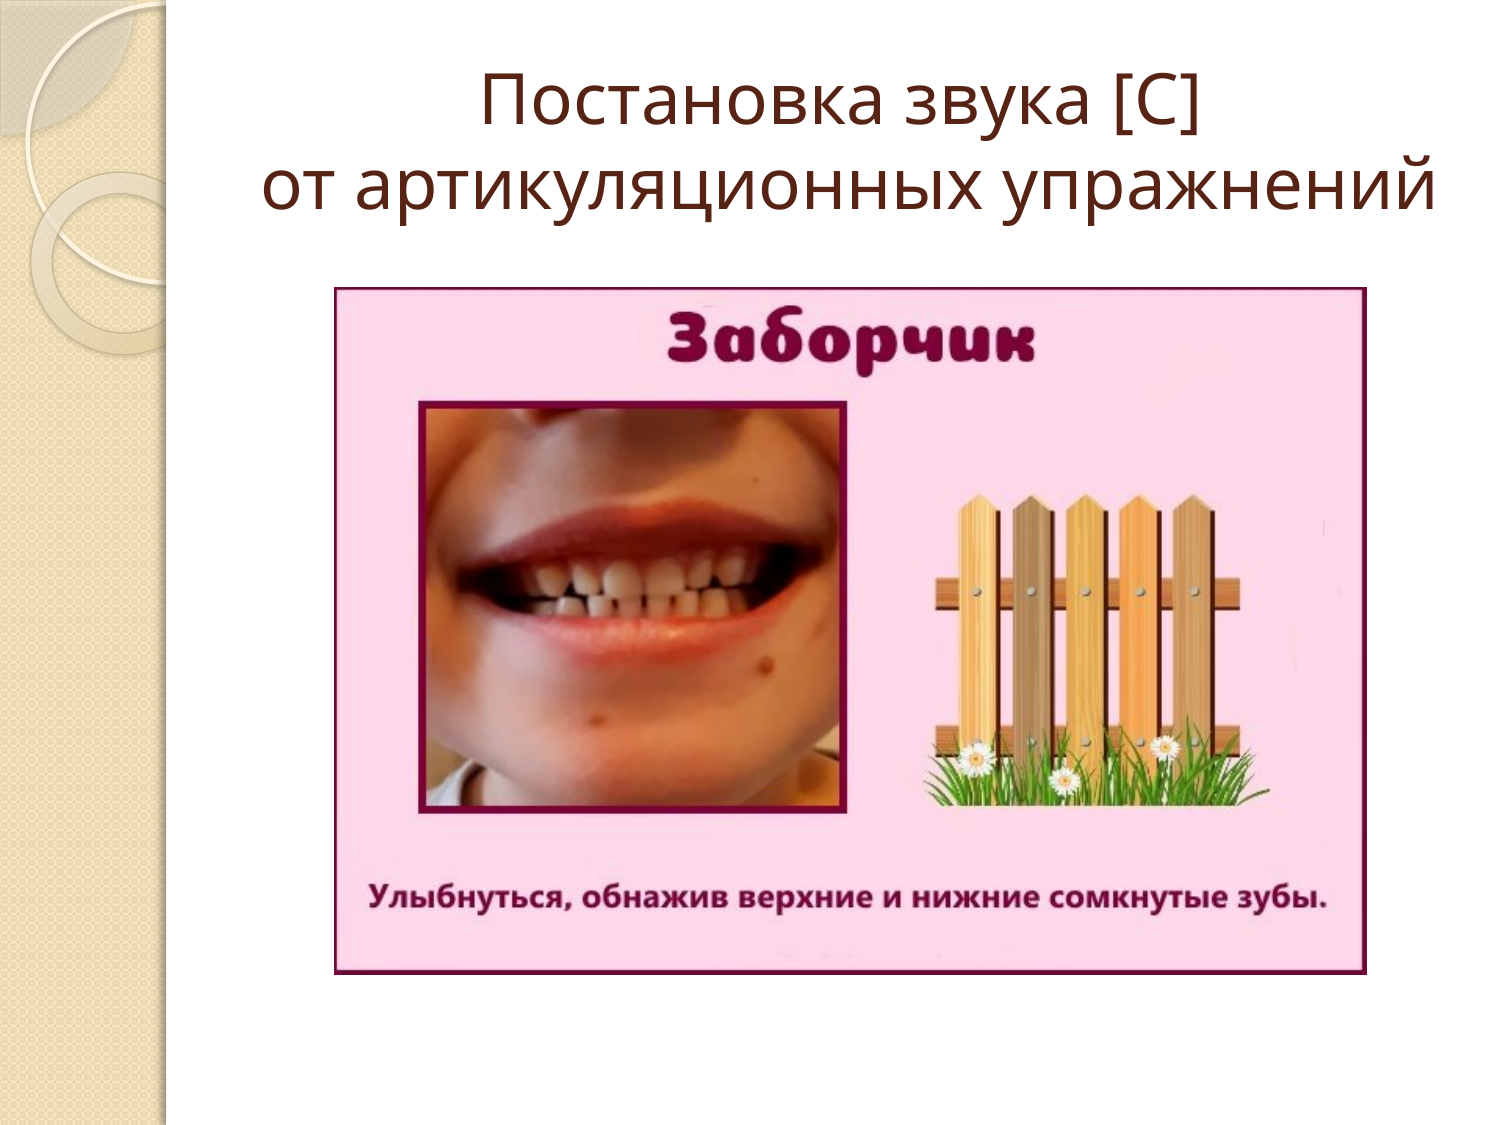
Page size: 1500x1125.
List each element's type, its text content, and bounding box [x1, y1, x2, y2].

title Постановка звука [С] от артикуляционных упражнений [235, 45, 1466, 233]
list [334, 287, 1367, 976]
